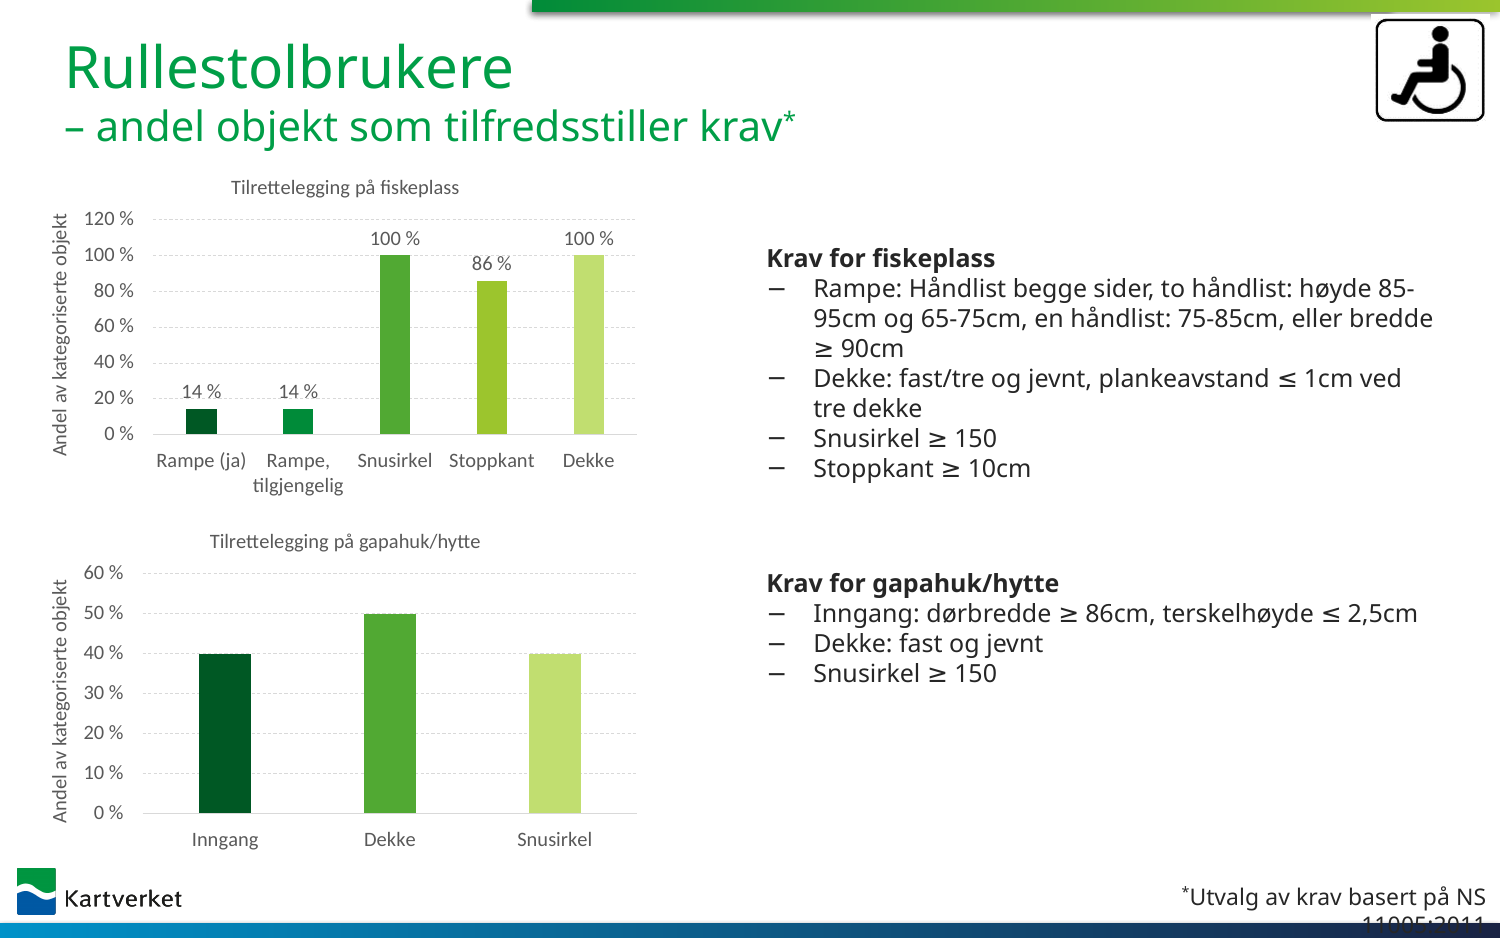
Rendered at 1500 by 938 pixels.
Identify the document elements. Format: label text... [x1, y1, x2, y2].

text_box Krav for fiskeplass Rampe: Håndlist begge sider, to håndlist: høyde 85-95cm og 65-75cm, en håndlist: 75-85cm, eller bredde ≥ 90cm Dekke: fast/tre og jevnt, plankeavstand ≤ 1cm ved tre dekke Snusirkel ≥ 150 Stoppkant ≥ 10cm [751, 235, 1452, 490]
text_box Krav for gapahuk/hytte Inngang: dørbredde ≥ 86cm, terskelhøyde ≤ 2,5cm Dekke: fast og jevnt Snusirkel ≥ 150 [751, 560, 1452, 695]
text_box *Utvalg av krav basert på NS 11005:2011 [1068, 873, 1500, 938]
text_box Rullestolbrukere – andel objekt som tilfredsstiller krav* [49, 29, 1431, 158]
picture [41, 520, 650, 859]
picture [41, 166, 650, 505]
picture [1371, 13, 1491, 127]
